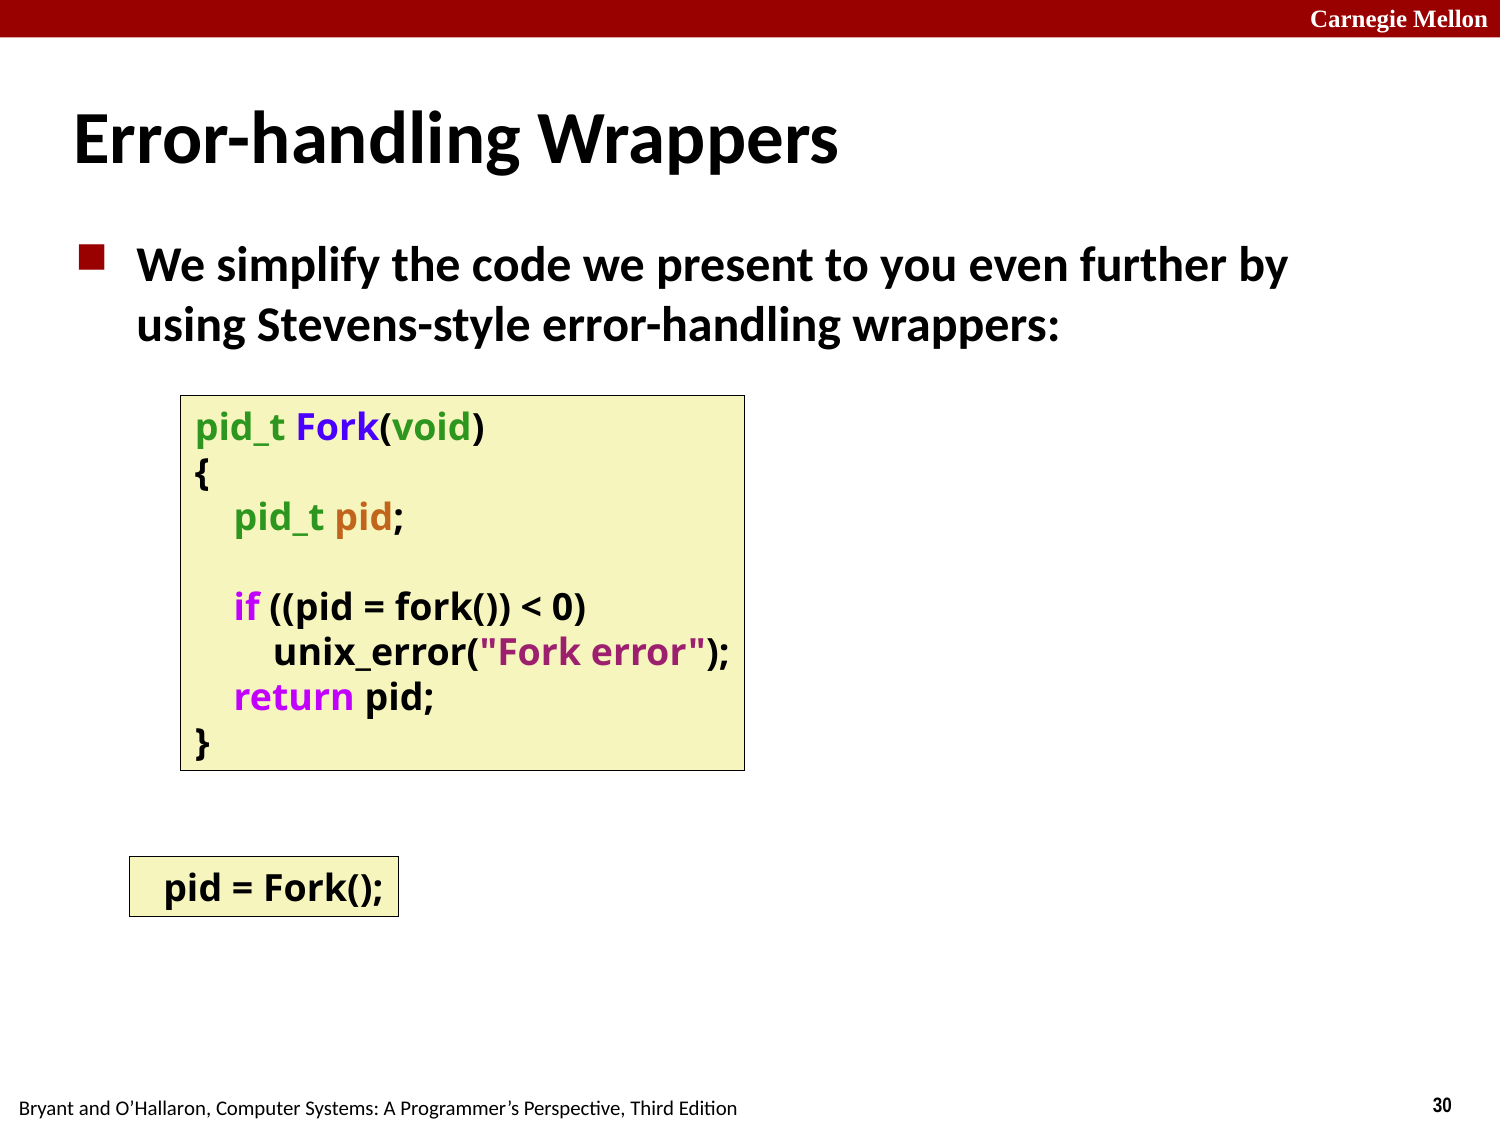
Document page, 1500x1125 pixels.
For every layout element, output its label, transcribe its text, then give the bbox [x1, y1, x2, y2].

text_box pid = Fork(); [129, 856, 399, 917]
title Error-handling Wrappers [58, 71, 1305, 197]
list We simplify the code we present to you even further by using Stevens-style error-handling wrappers: [64, 223, 1361, 363]
text_box pid_t Fork(void) { pid_t pid; if ((pid = fork()) < 0) unix_error("Fork error"); return pid; } [180, 395, 745, 770]
